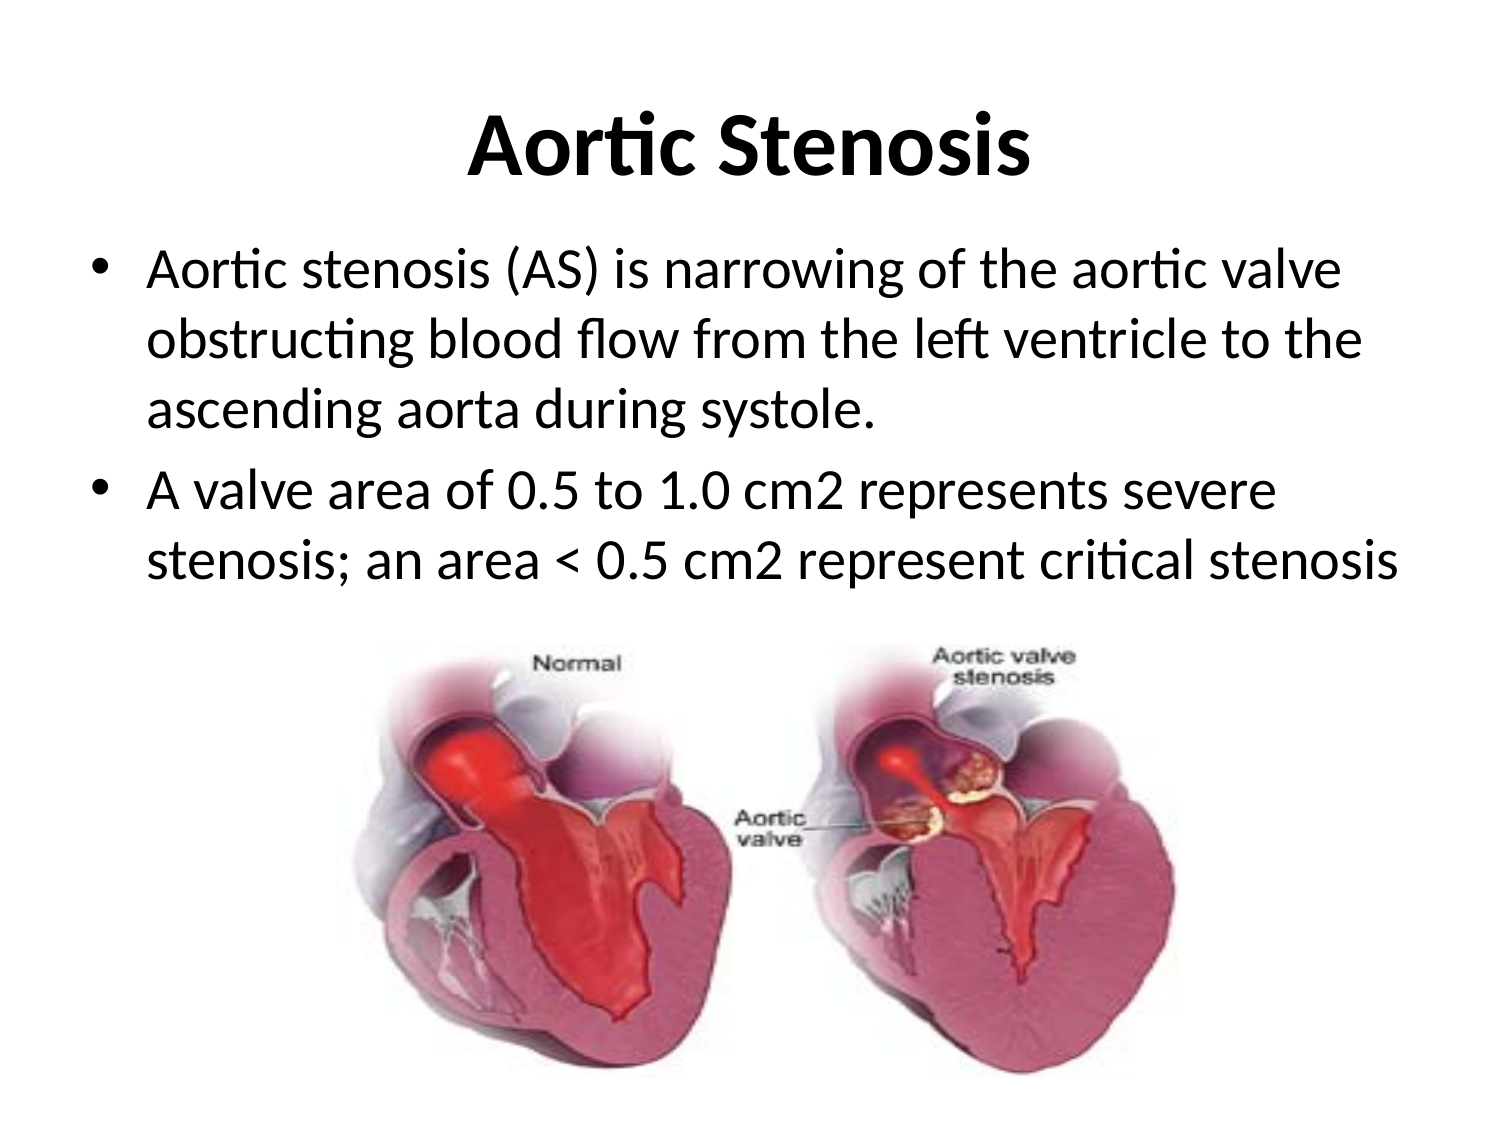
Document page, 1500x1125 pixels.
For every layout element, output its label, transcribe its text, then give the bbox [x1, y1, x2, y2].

title Aortic Stenosis [75, 45, 1425, 222]
list Aortic stenosis (AS) is narrowing of the aortic valve obstructing blood flow from the left ventricle to the ascending aorta during systole. A valve area of 0.5 to 1.0 cm2 represents severe stenosis; an area < 0.5 cm2 represent critical stenosis [75, 222, 1425, 1005]
picture [337, 644, 1188, 1079]
